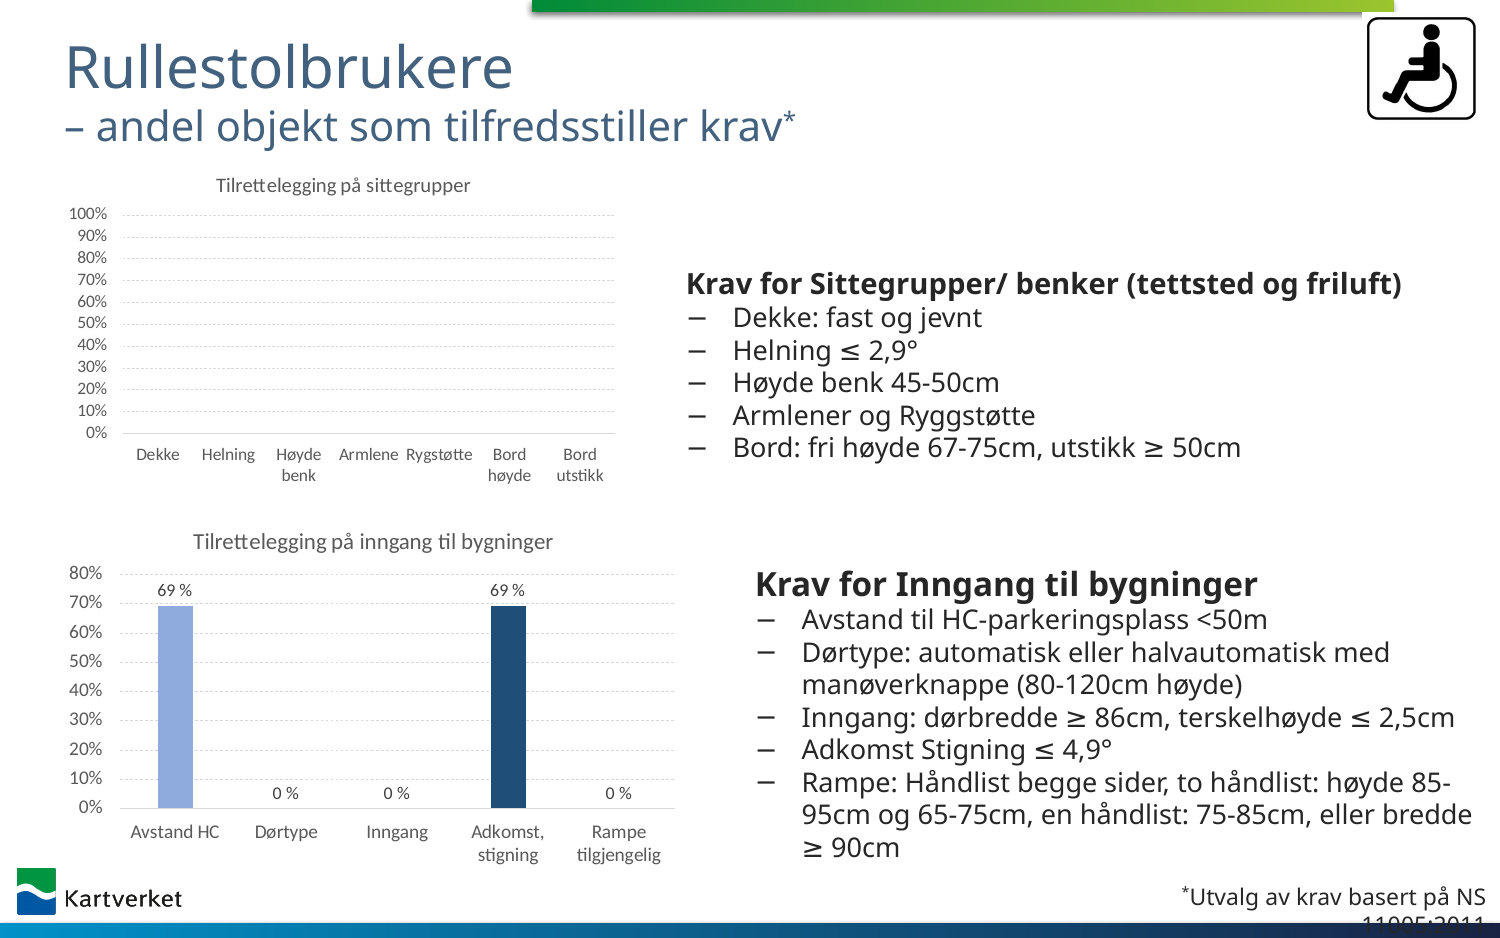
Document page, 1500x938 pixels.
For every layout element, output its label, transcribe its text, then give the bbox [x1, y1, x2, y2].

text_box Krav for Sittegrupper/ benker (tettsted og friluft) Dekke: fast og jevnt Helning ≤ 2,9° Høyde benk 45-50cm Armlener og Ryggstøtte Bord: fri høyde 67-75cm, utstikk ≥ 50cm [670, 258, 1418, 471]
picture [62, 166, 625, 492]
text_box Krav for Inngang til bygninger Avstand til HC-parkeringsplass <50m Dørtype: automatisk eller halvautomatisk med manøverknappe (80-120cm høyde) Inngang: dørbredde ≥ 86cm, terskelhøyde ≤ 2,5cm Adkomst Stigning ≤ 4,9° Rampe: Håndlist begge sider, to håndlist: høyde 85-95cm og 65-75cm, en håndlist: 75-85cm, eller bredde ≥ 90cm [740, 555, 1491, 870]
text_box *Utvalg av krav basert på NS 11005:2011 [1068, 873, 1500, 938]
text_box Rullestolbrukere – andel objekt som tilfredsstiller krav* [49, 25, 1431, 158]
picture [62, 520, 685, 874]
picture [1362, 12, 1481, 126]
